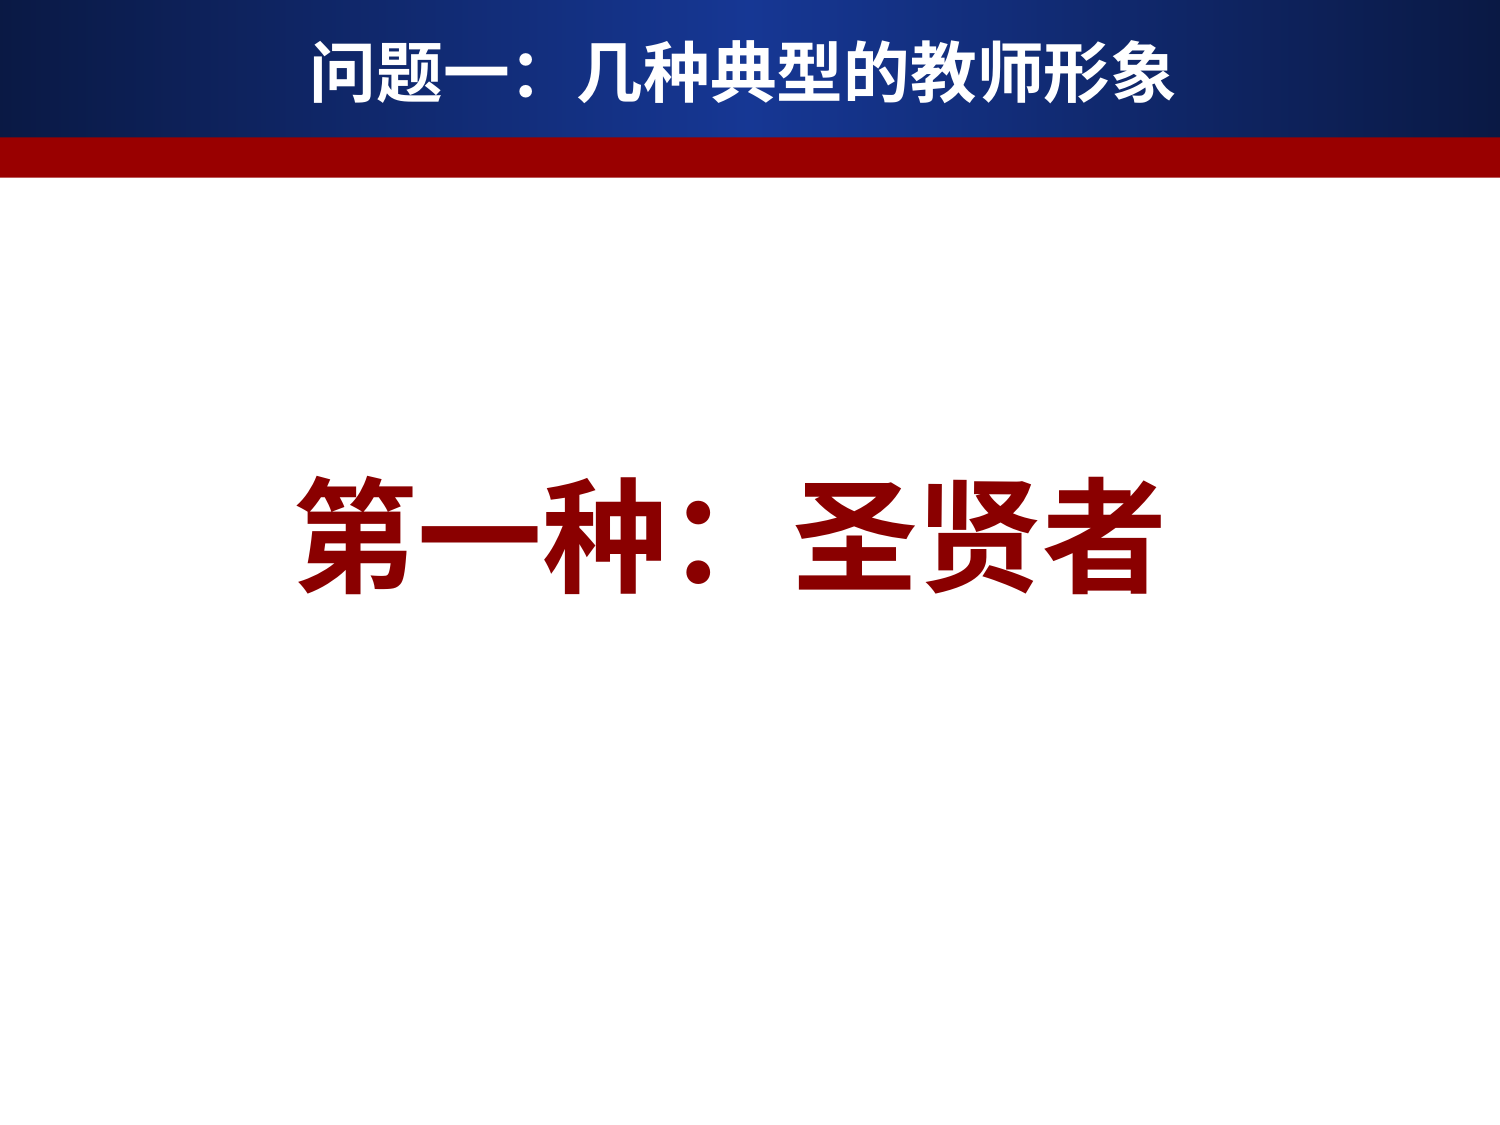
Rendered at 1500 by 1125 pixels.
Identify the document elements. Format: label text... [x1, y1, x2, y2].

title 问题一：几种典型的教师形象 [50, 24, 1438, 118]
list 第一种：圣贤者 [277, 479, 1211, 646]
